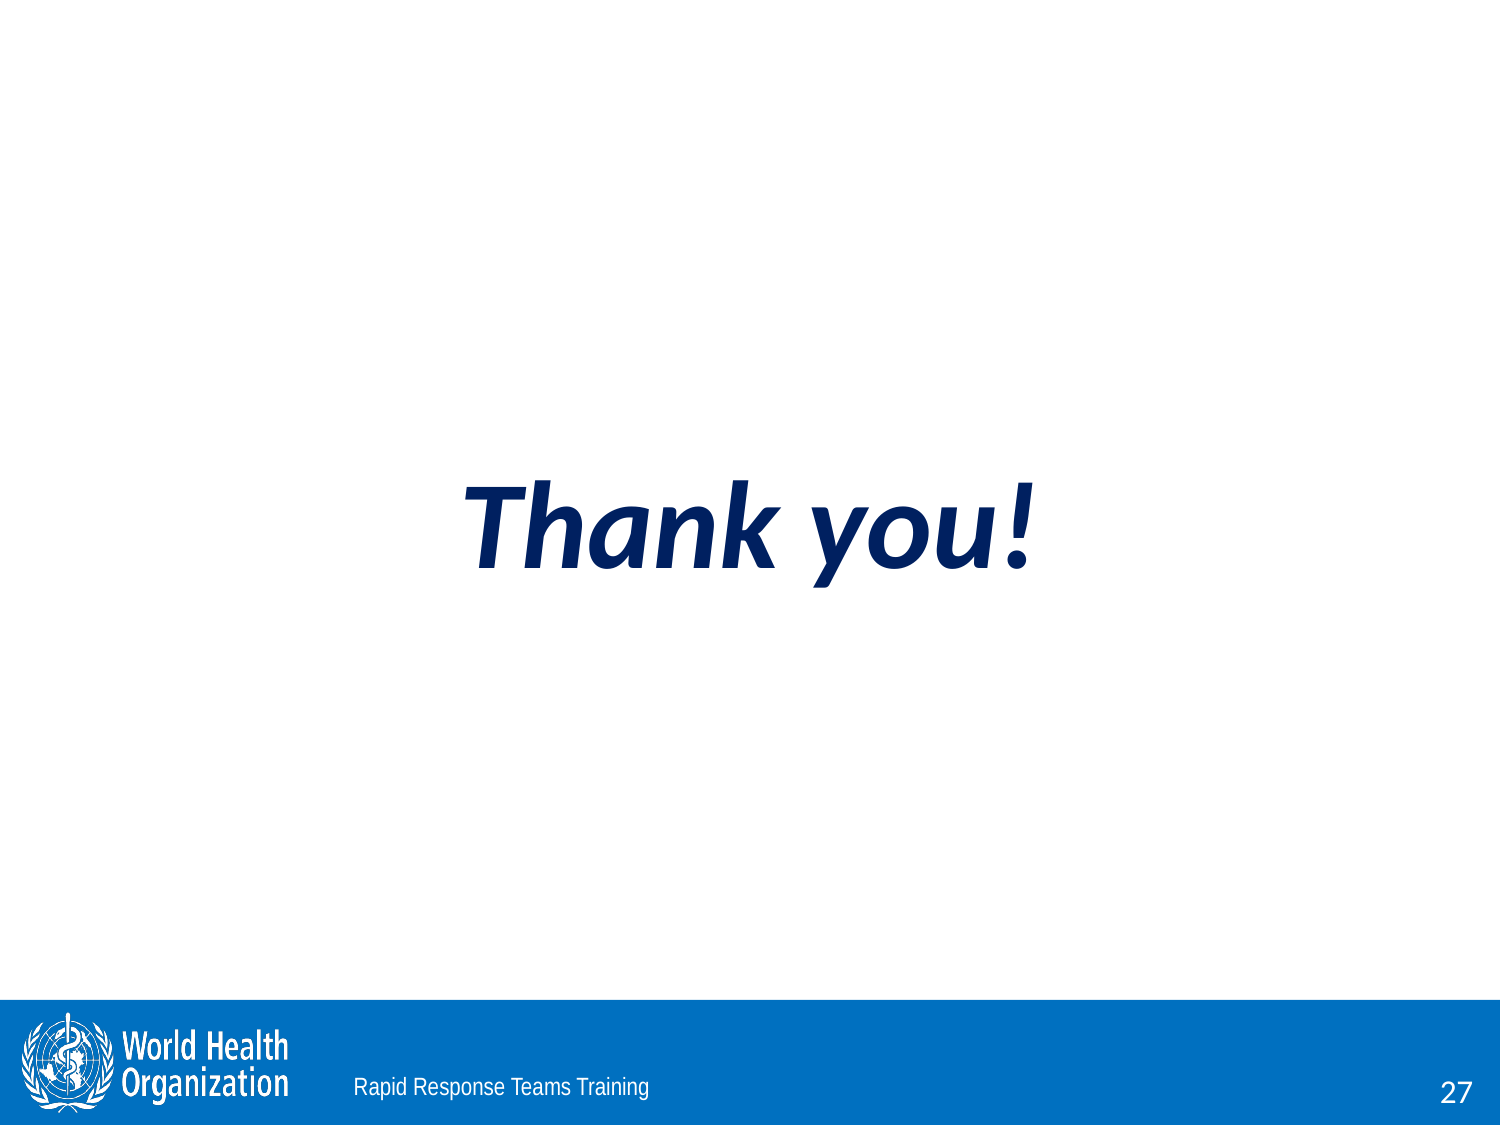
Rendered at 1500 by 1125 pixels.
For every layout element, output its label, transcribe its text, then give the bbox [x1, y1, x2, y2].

title Thank you! [75, 425, 1425, 613]
picture [21, 1012, 288, 1113]
